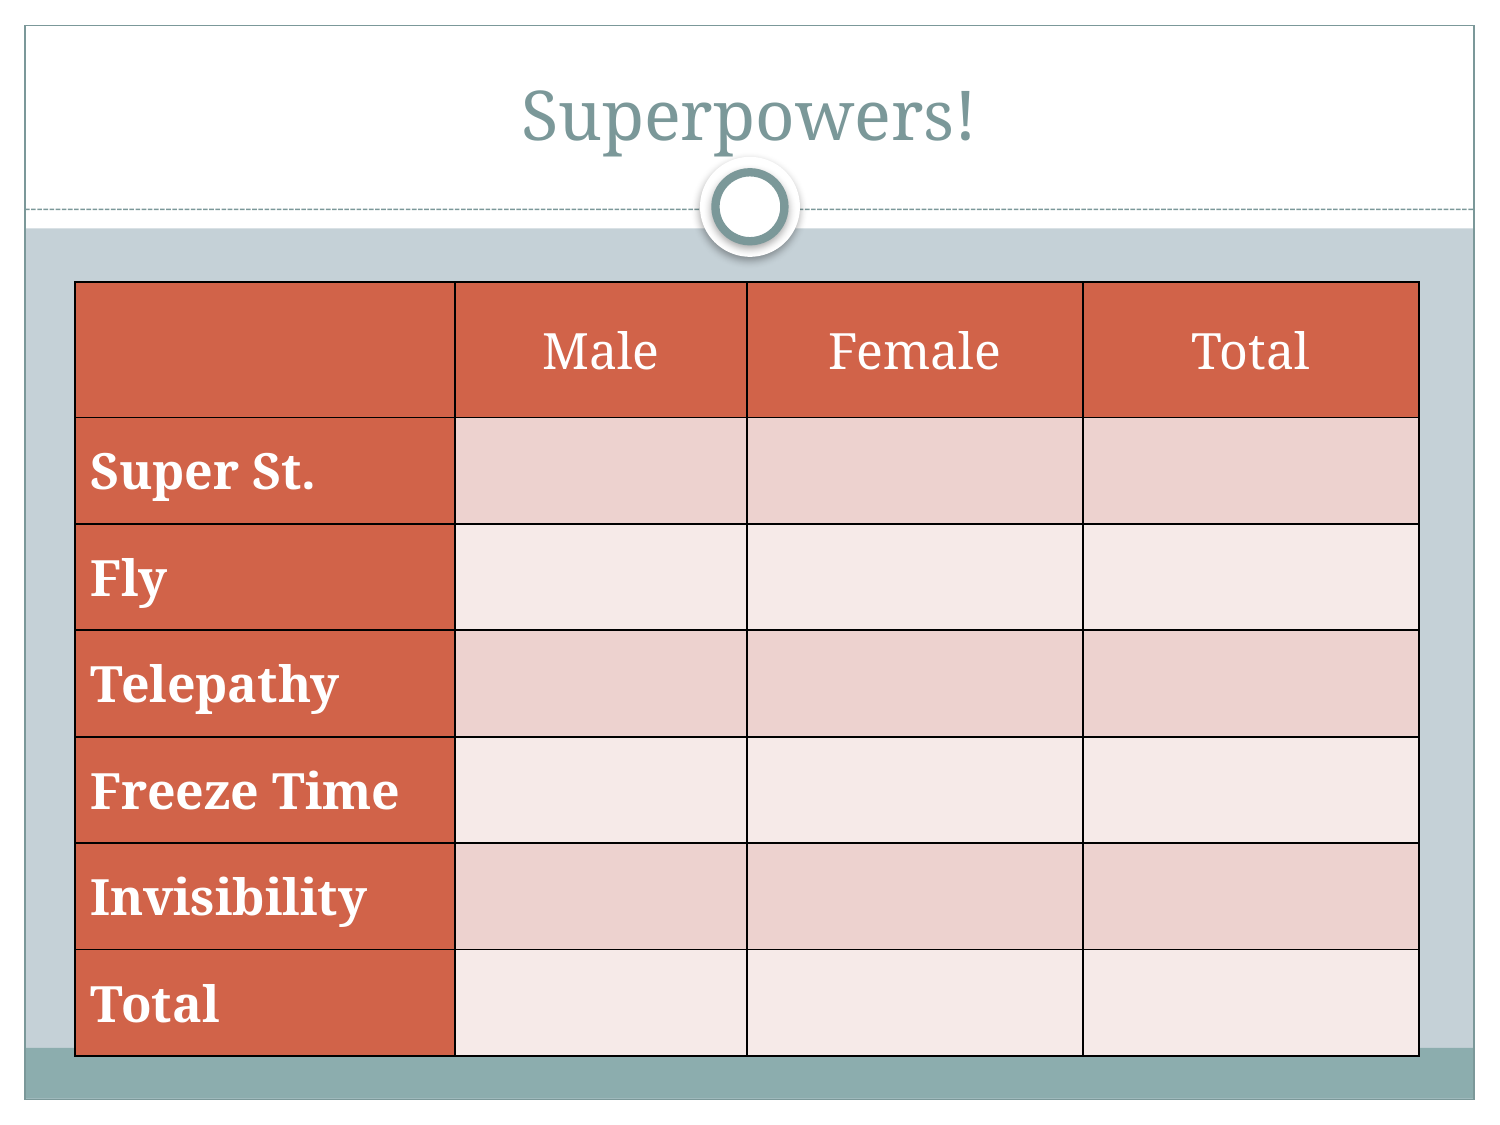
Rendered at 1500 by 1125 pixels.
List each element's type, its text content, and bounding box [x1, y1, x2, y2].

table_cell [456, 950, 746, 1055]
table_header Male [456, 283, 746, 417]
table_cell [1084, 738, 1418, 842]
table_cell [1084, 631, 1418, 736]
table_cell [456, 738, 746, 842]
table_cell Invisibility [76, 844, 454, 949]
table_cell Telepathy [76, 631, 454, 736]
table_cell [748, 844, 1082, 949]
table_cell Freeze Time [76, 738, 454, 842]
table_cell [748, 738, 1082, 842]
table_cell [456, 631, 746, 736]
table_header Total [1084, 283, 1418, 417]
table_cell Super St. [76, 418, 454, 523]
table_cell [748, 418, 1082, 523]
table_cell [1084, 950, 1418, 1055]
table_cell Fly [76, 525, 454, 629]
table_cell [456, 525, 746, 629]
table_cell [748, 950, 1082, 1055]
title Superpowers! [49, 37, 1450, 162]
table_cell [1084, 418, 1418, 523]
table_cell [456, 844, 746, 949]
table_header [76, 283, 454, 417]
table_cell [1084, 525, 1418, 629]
table_cell [1084, 844, 1418, 949]
table_cell [748, 525, 1082, 629]
table_cell [748, 631, 1082, 736]
table_header Female [748, 283, 1082, 417]
table_cell [456, 418, 746, 523]
table_cell Total [76, 950, 454, 1055]
